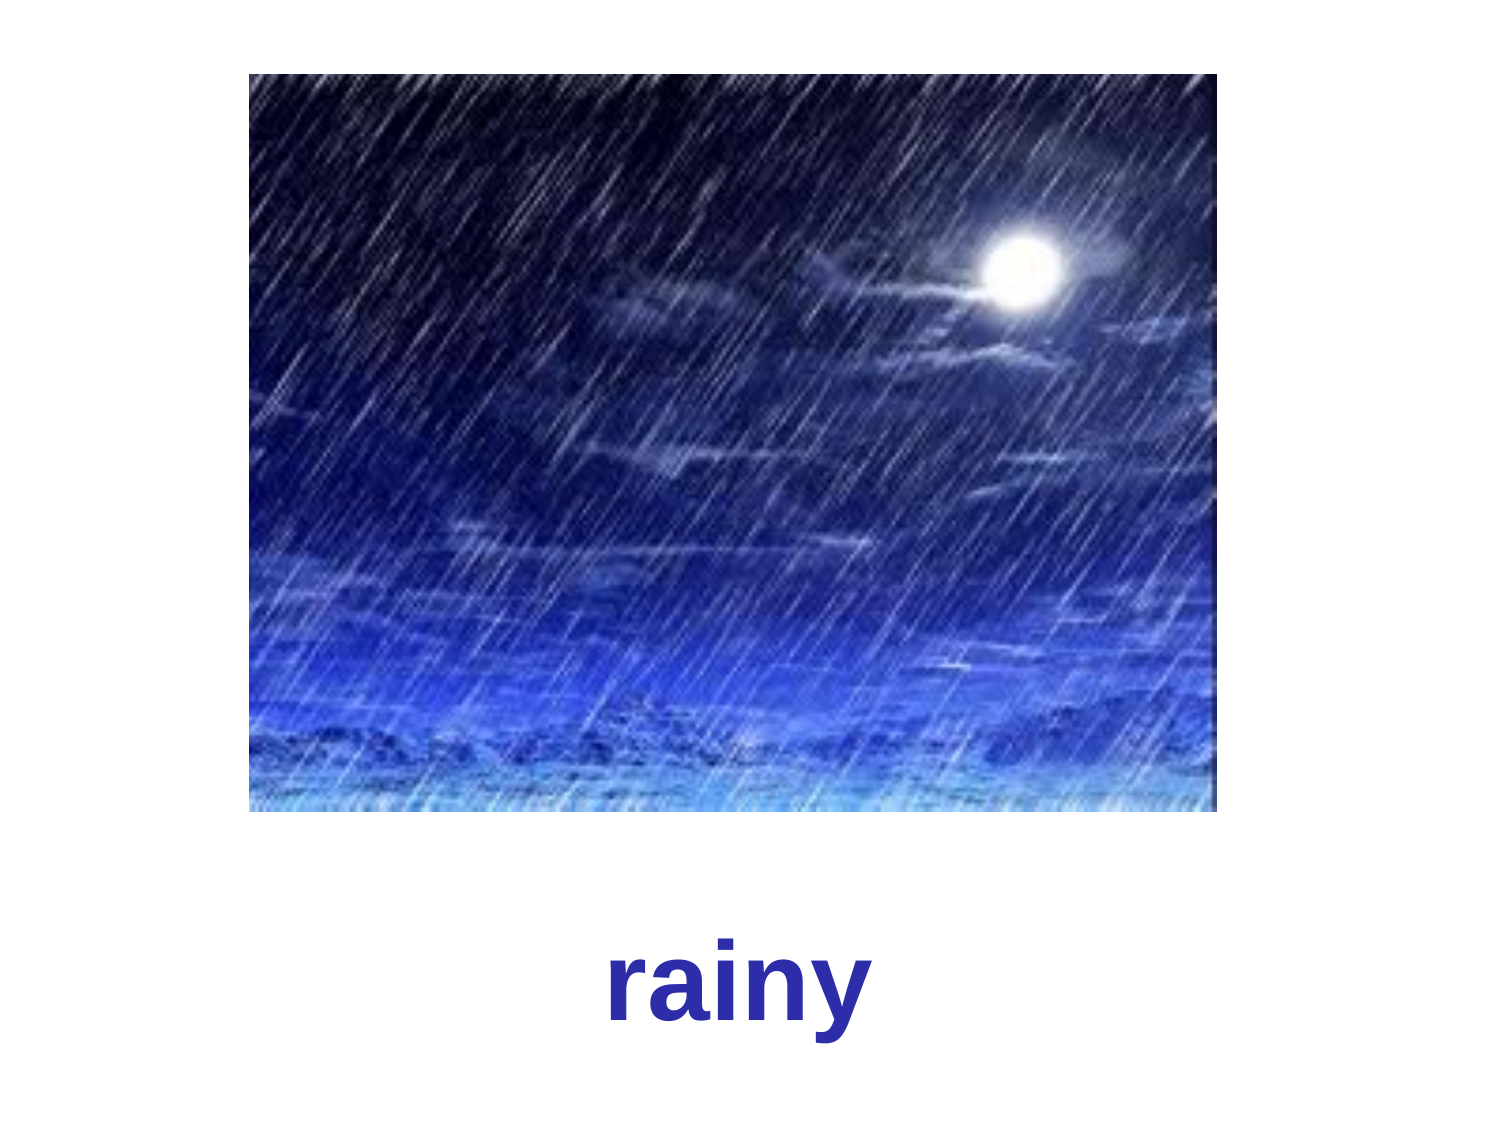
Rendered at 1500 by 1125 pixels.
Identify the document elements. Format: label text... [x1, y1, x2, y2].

picture [249, 74, 1217, 812]
text_box rainy [588, 899, 888, 1050]
